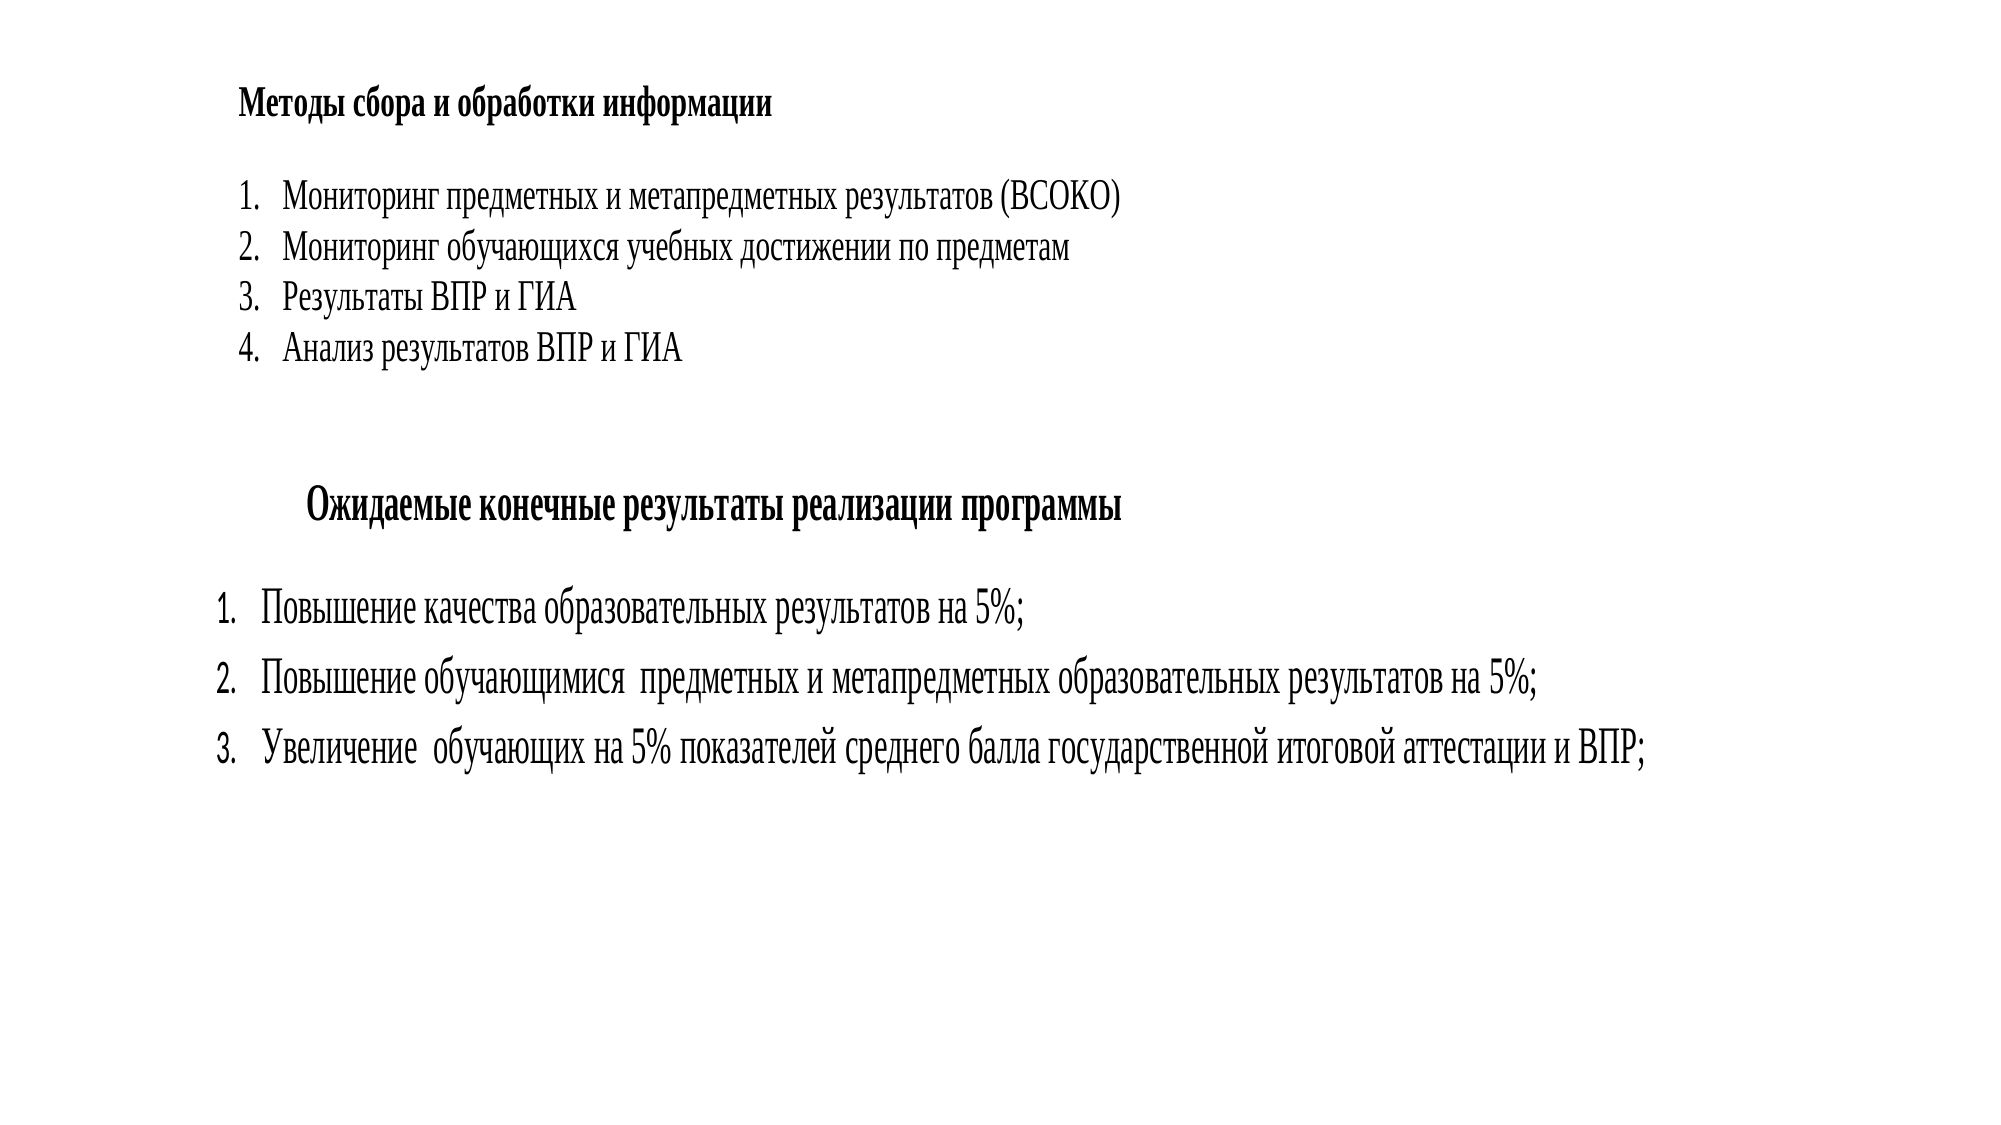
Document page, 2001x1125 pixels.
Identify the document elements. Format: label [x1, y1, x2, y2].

picture [215, 471, 2000, 855]
picture [152, 74, 1928, 410]
